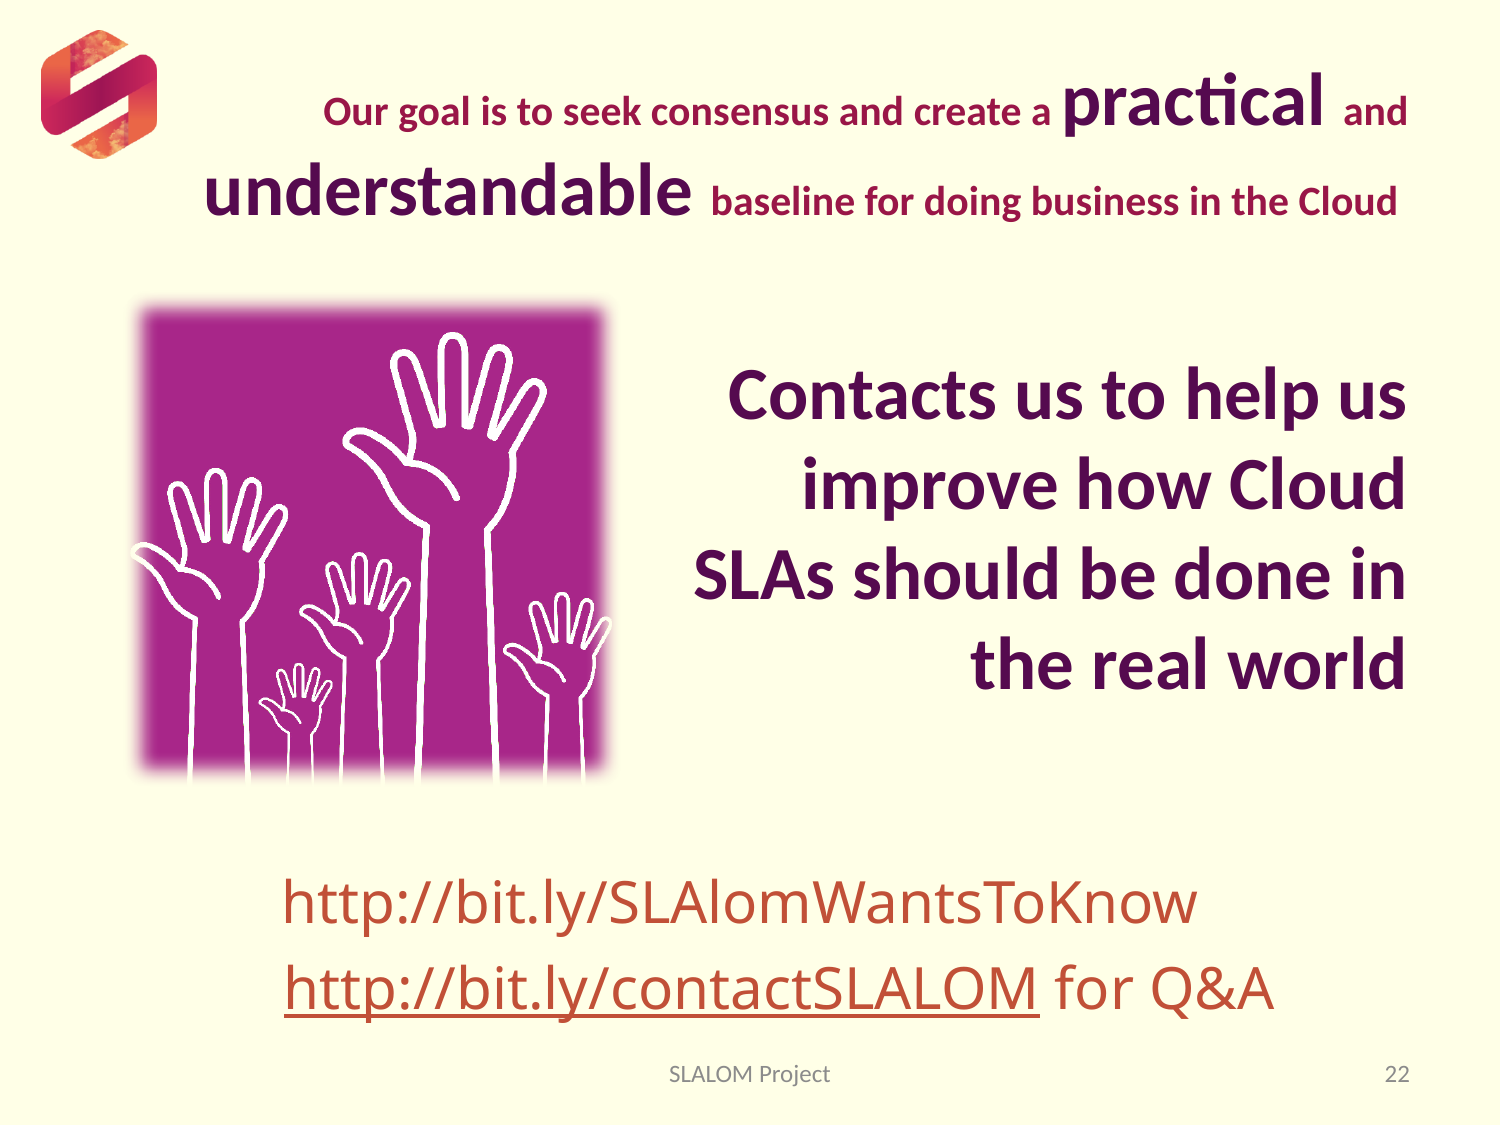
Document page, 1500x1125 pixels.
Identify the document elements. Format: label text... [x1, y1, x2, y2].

picture [123, 290, 621, 788]
text_box http://bit.ly/contactSLALOM for Q&A [171, 943, 1388, 1038]
text_box Our goal is to seek consensus and create a practical and understandable baseline for doing business in the Cloud [123, 42, 1424, 238]
picture [41, 30, 157, 159]
slide_number 22 [1074, 1042, 1425, 1103]
text_box http://bit.ly/SLAlomWantsToKnow [171, 857, 1310, 943]
text_box Contacts us to help us improve how Cloud SLAs should be done in the real world [651, 337, 1424, 713]
footer SLALOM Project [512, 1042, 988, 1103]
